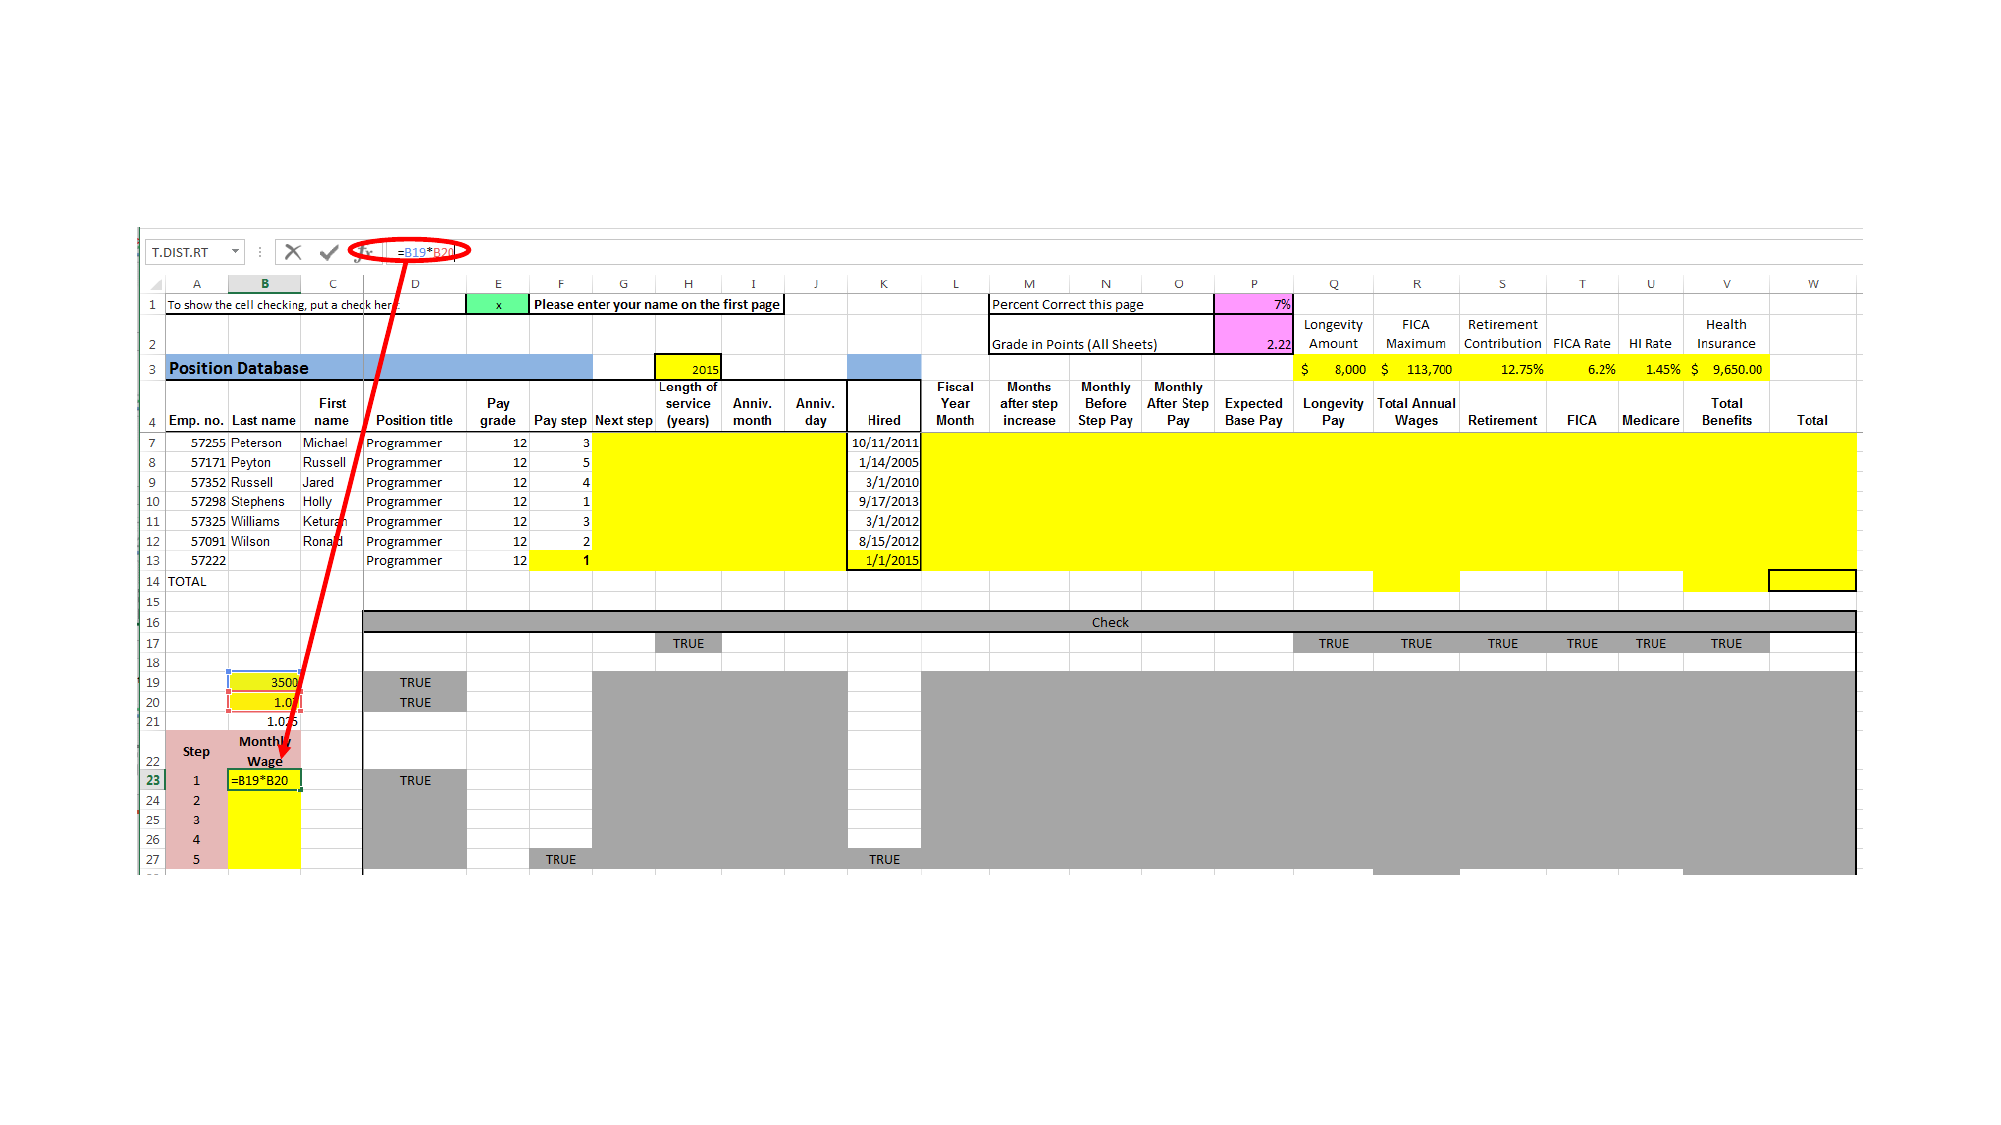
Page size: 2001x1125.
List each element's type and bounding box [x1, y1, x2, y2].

list [137, 227, 1863, 875]
text_box [281, 260, 407, 760]
